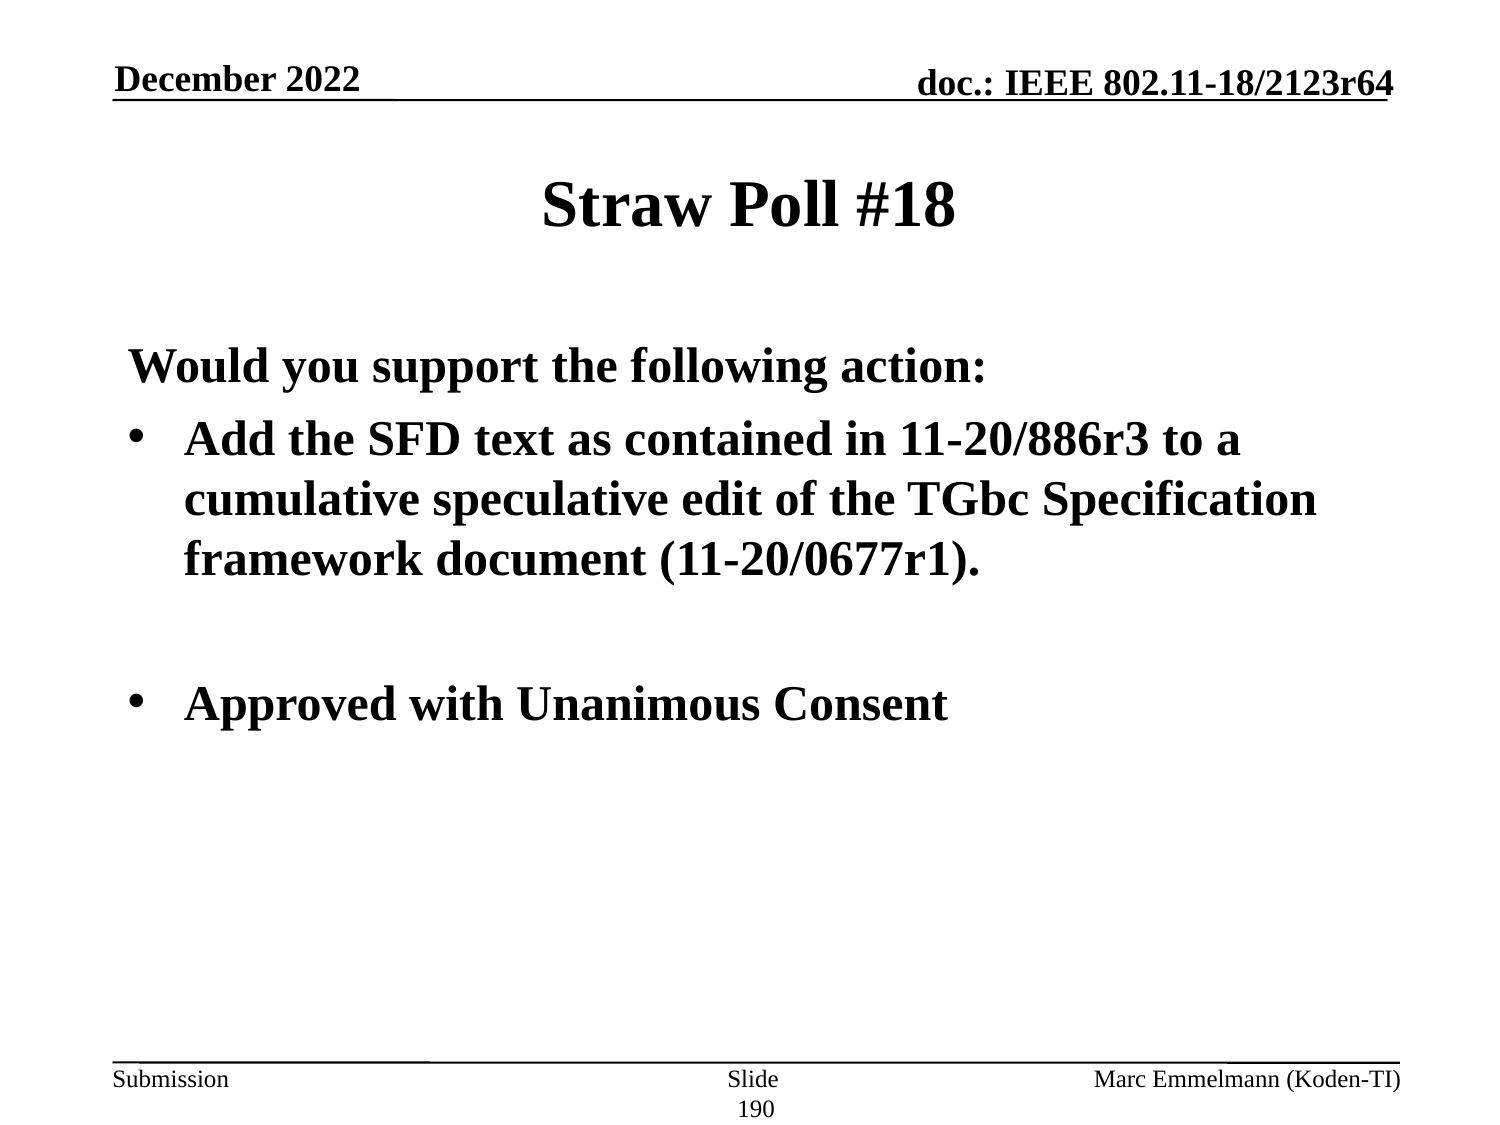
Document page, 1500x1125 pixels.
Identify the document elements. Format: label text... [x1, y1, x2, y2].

footer Marc Emmelmann (Koden-TI) [878, 1061, 1402, 1093]
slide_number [114, 54, 423, 100]
list Would you support the following action: Add the SFD text as contained in 11-20/886r3 to a cumulative speculative edit of the TGbc Specification framework document (11-20/0677r1). Approved with Unanimous Consent [112, 324, 1388, 1000]
slide_number Slide 190 [712, 1061, 800, 1123]
title Straw Poll #18 [112, 112, 1388, 288]
